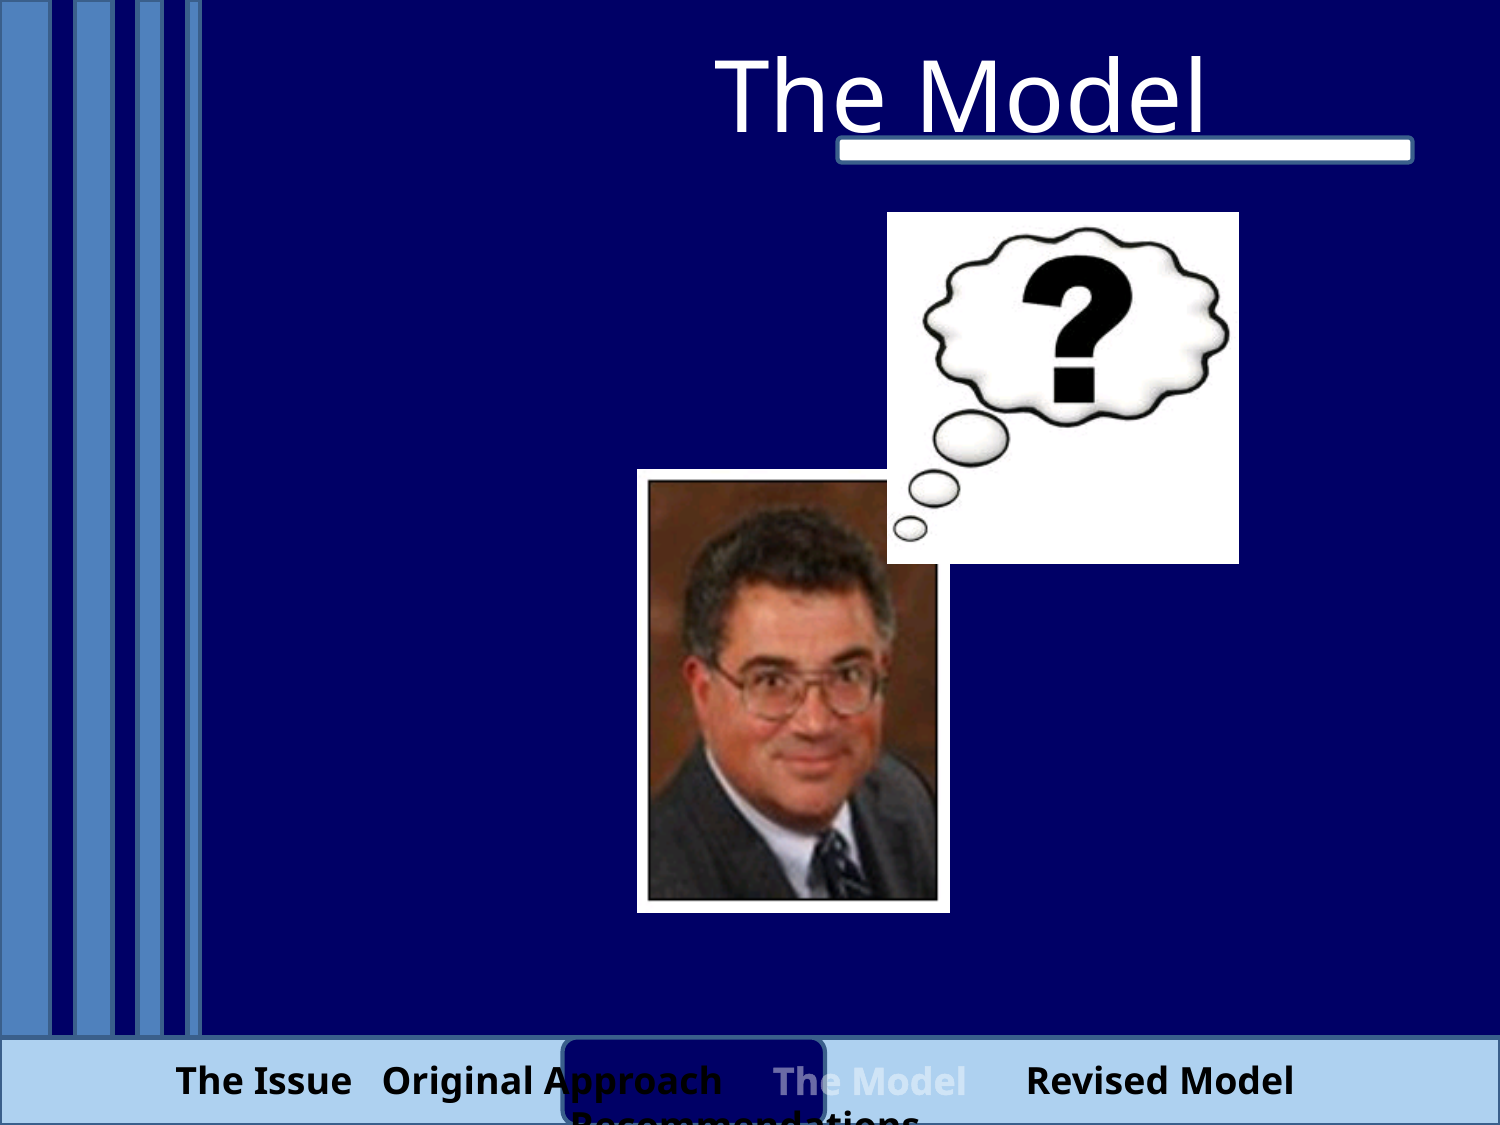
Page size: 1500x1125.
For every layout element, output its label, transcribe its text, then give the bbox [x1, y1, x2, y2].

text_box [185, 0, 202, 1035]
text_box [560, 1035, 827, 1049]
text_box The Model [699, 24, 1463, 160]
text_box [73, 0, 115, 1035]
picture [637, 212, 1240, 913]
text_box [0, 1035, 572, 1049]
text_box [0, 0, 52, 1035]
text_box The Issue Original Approach The Model Revised Model Recommendations [0, 1049, 1500, 1125]
text_box [835, 135, 1415, 165]
text_box [135, 0, 164, 1035]
text_box [815, 1035, 1500, 1049]
